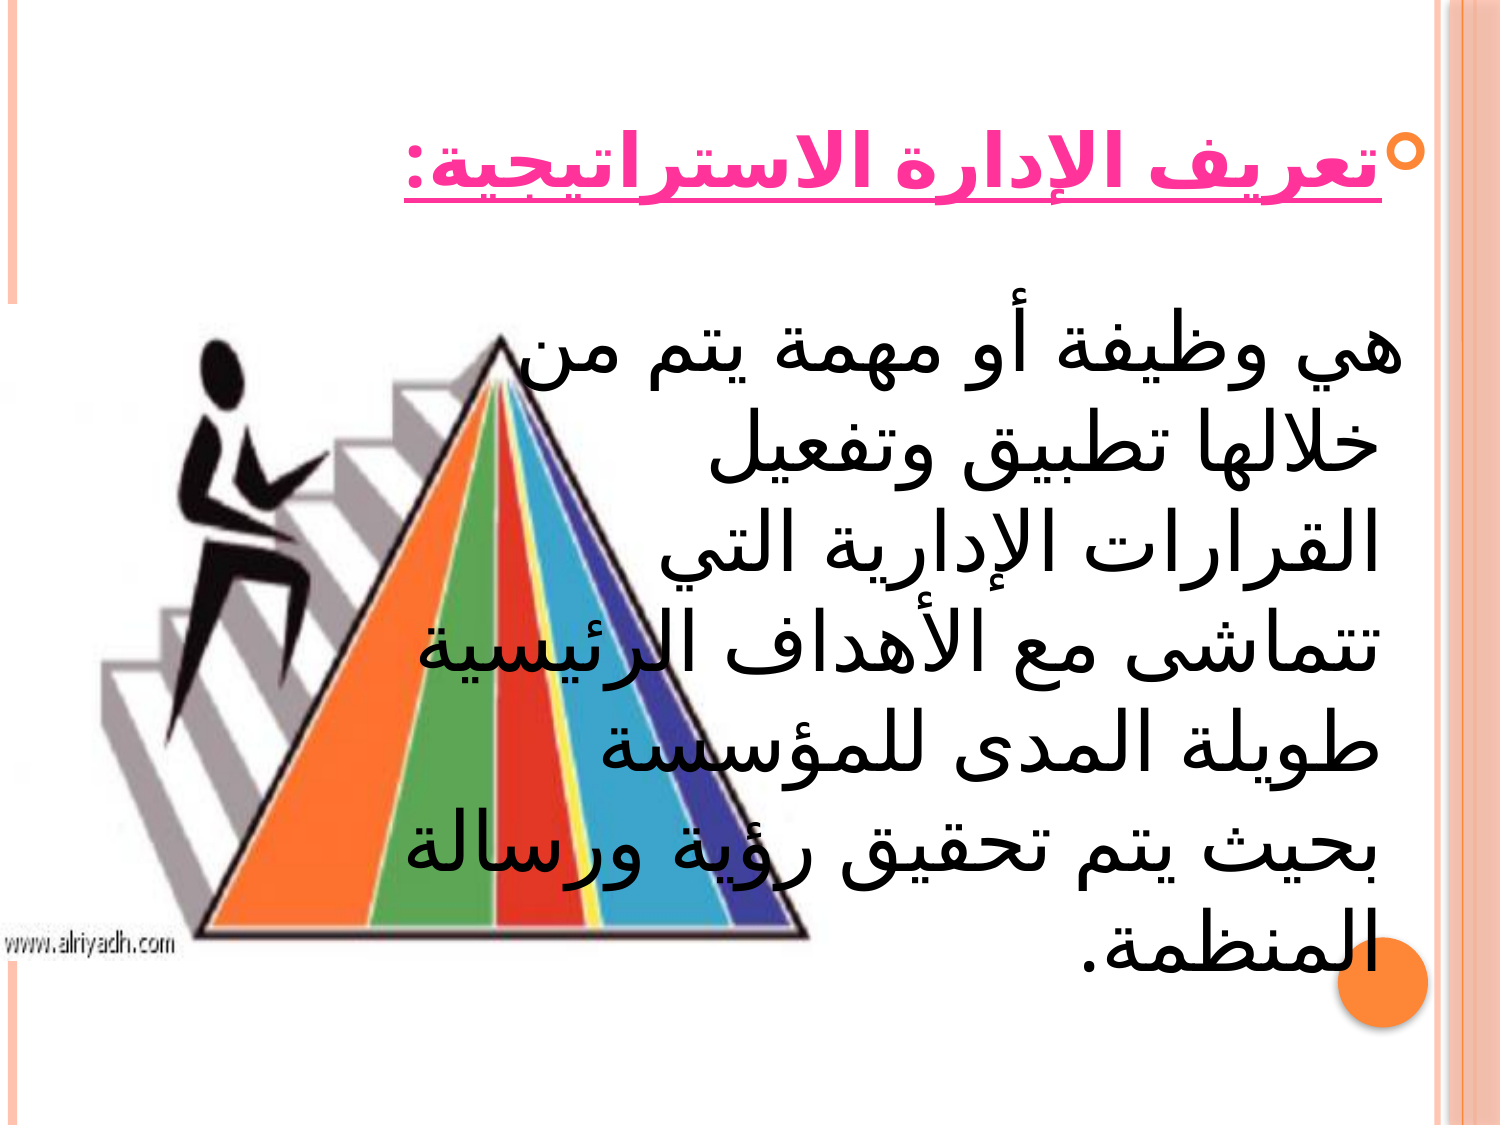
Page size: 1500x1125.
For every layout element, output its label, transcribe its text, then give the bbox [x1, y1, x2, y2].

picture [0, 304, 831, 962]
list تعريف الإدارة الاستراتيجية: هي وظيفة أو مهمة يتم من خلالها تطبيق وتفعيل القرارات الإدارية التي تتماشى مع الأهداف الرئيسية طويلة المدى للمؤسسة بحيث يتم تحقيق رؤية ورسالة المنظمة. [386, 105, 1444, 848]
